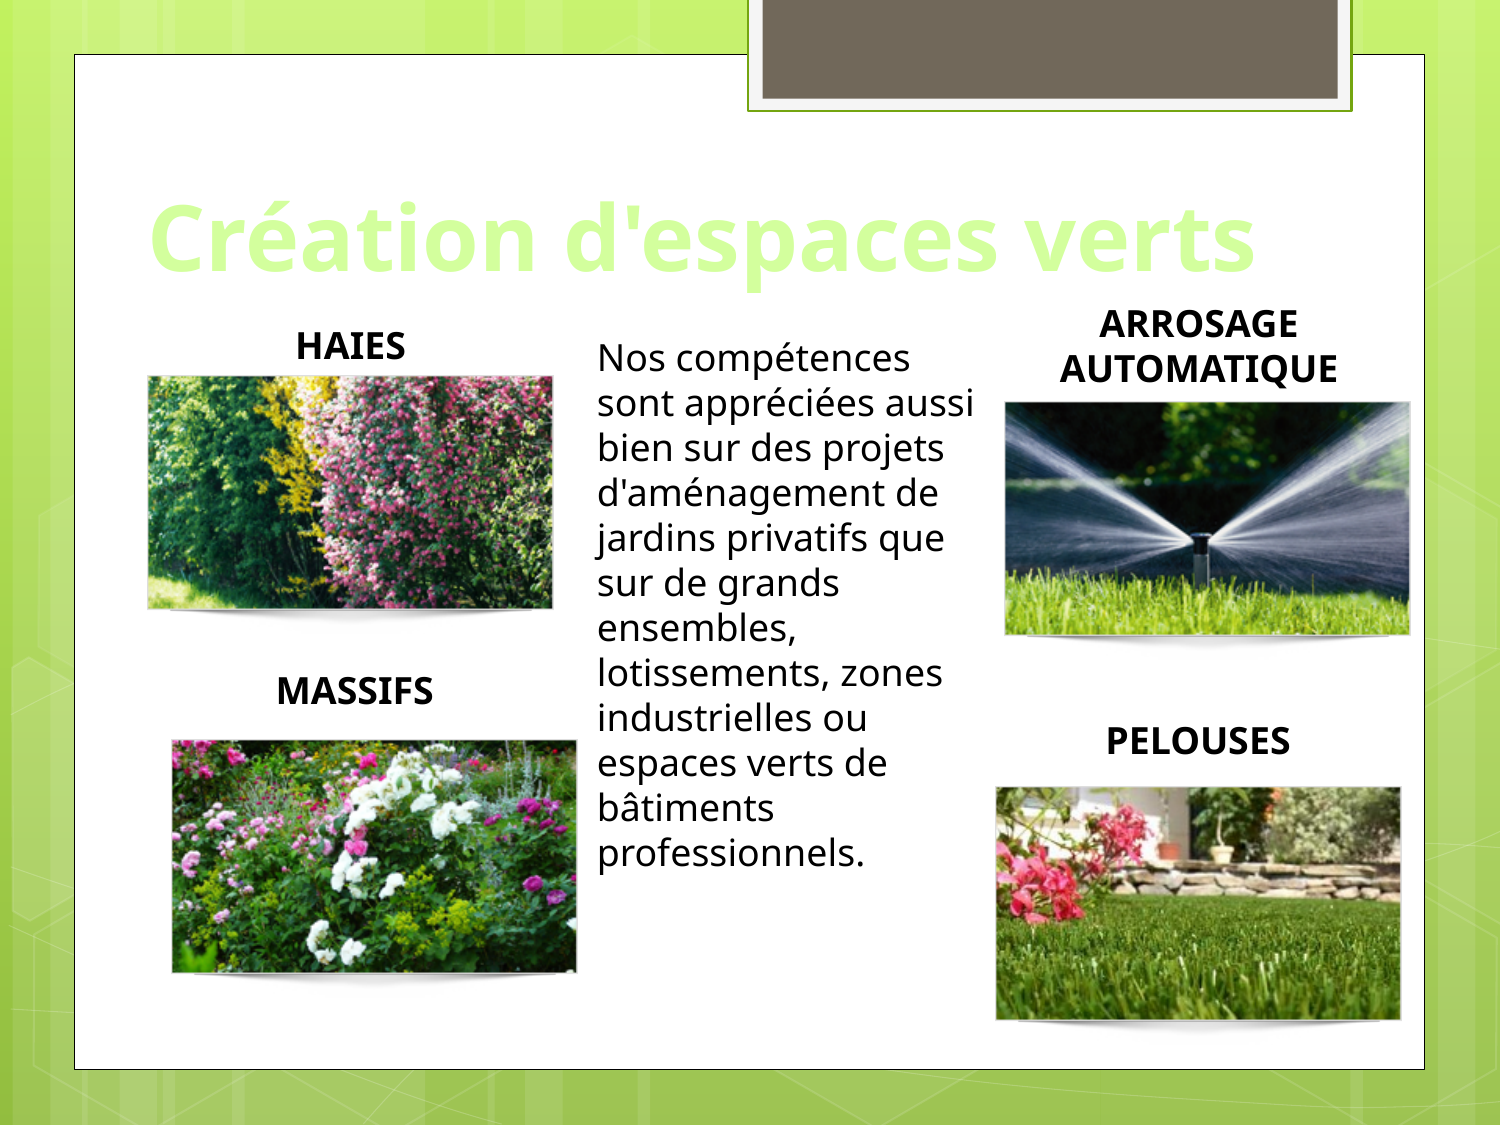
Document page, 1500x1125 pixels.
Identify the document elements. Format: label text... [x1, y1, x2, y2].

text_box PELOUSES [1032, 709, 1364, 770]
text_box HAIES [185, 314, 517, 373]
picture [1004, 401, 1412, 660]
text_box Nos compétences sont appréciées aussi bien sur des projets d'aménagement de jardins privatifs que sur de grands ensembles, lotissements, zones industrielles ou espaces verts de bâtiments professionnels. [582, 326, 995, 881]
text_box MASSIFS [189, 659, 521, 720]
text_box Création d'espaces verts [88, 172, 1317, 298]
picture [994, 786, 1402, 1045]
picture [170, 739, 578, 998]
text_box ARROSAGE AUTOMATIQUE [1033, 292, 1365, 397]
picture [147, 375, 555, 634]
